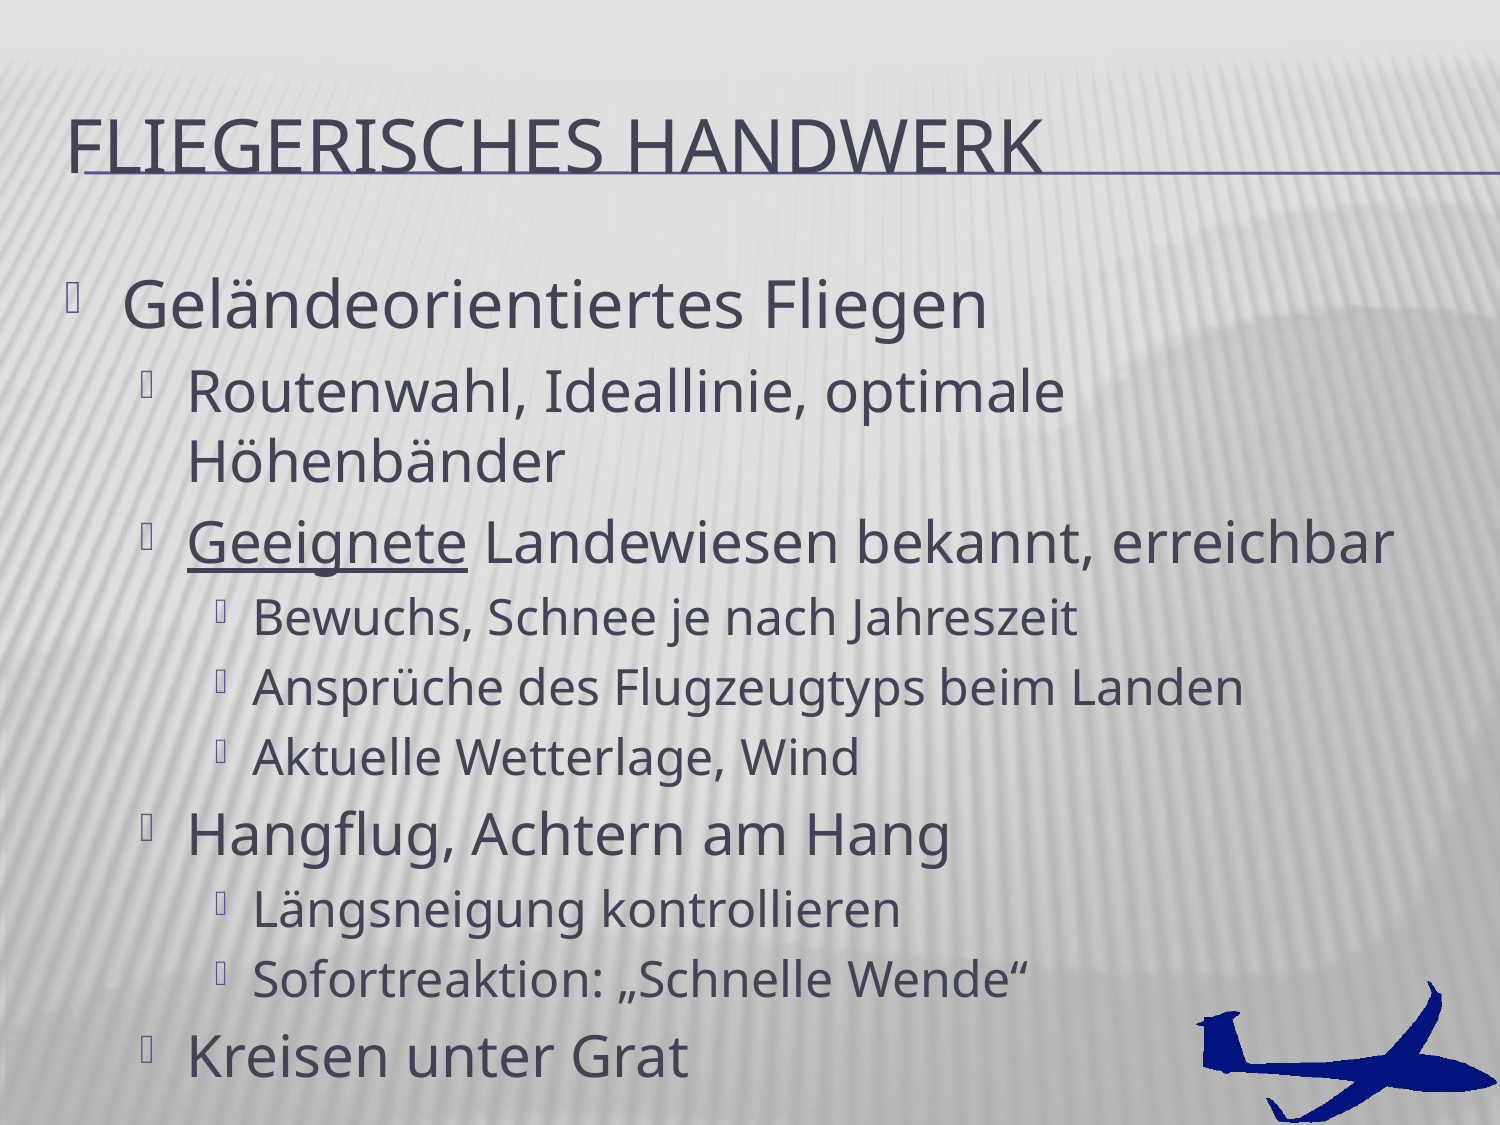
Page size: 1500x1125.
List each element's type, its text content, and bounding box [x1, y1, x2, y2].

title Fliegerisches Handwerk [50, 75, 1475, 213]
picture [1195, 978, 1500, 1125]
list Geländeorientiertes Fliegen Routenwahl, Ideallinie, optimale Höhenbänder Geeignete Landewiesen bekannt, erreichbar Bewuchs, Schnee je nach Jahreszeit Ansprüche des Flugzeugtyps beim Landen Aktuelle Wetterlage, Wind Hangflug, Achtern am Hang Längsneigung kontrollieren Sofortreaktion: „Schnelle Wende“ Kreisen unter Grat [50, 254, 1475, 1067]
